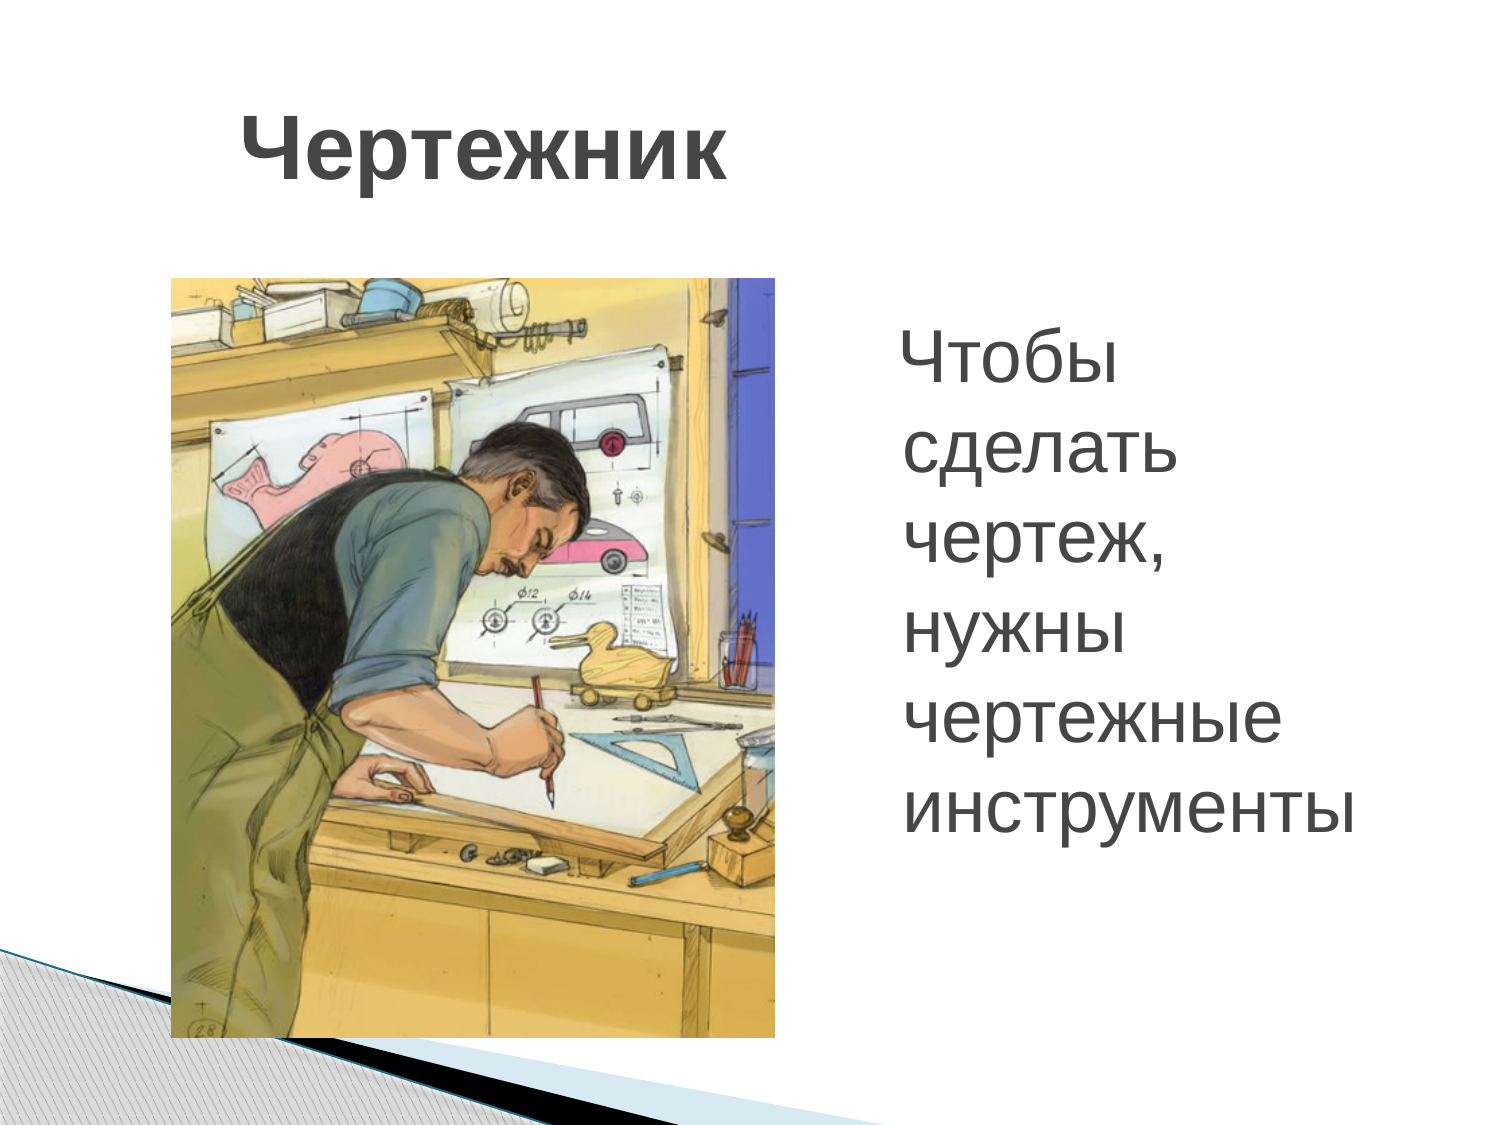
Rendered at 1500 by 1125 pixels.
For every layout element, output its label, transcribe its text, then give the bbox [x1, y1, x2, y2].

list Чтобы сделать чертеж, нужны чертежные инструменты [785, 299, 1425, 977]
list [170, 278, 776, 1038]
title Чертежник [224, 49, 1425, 237]
